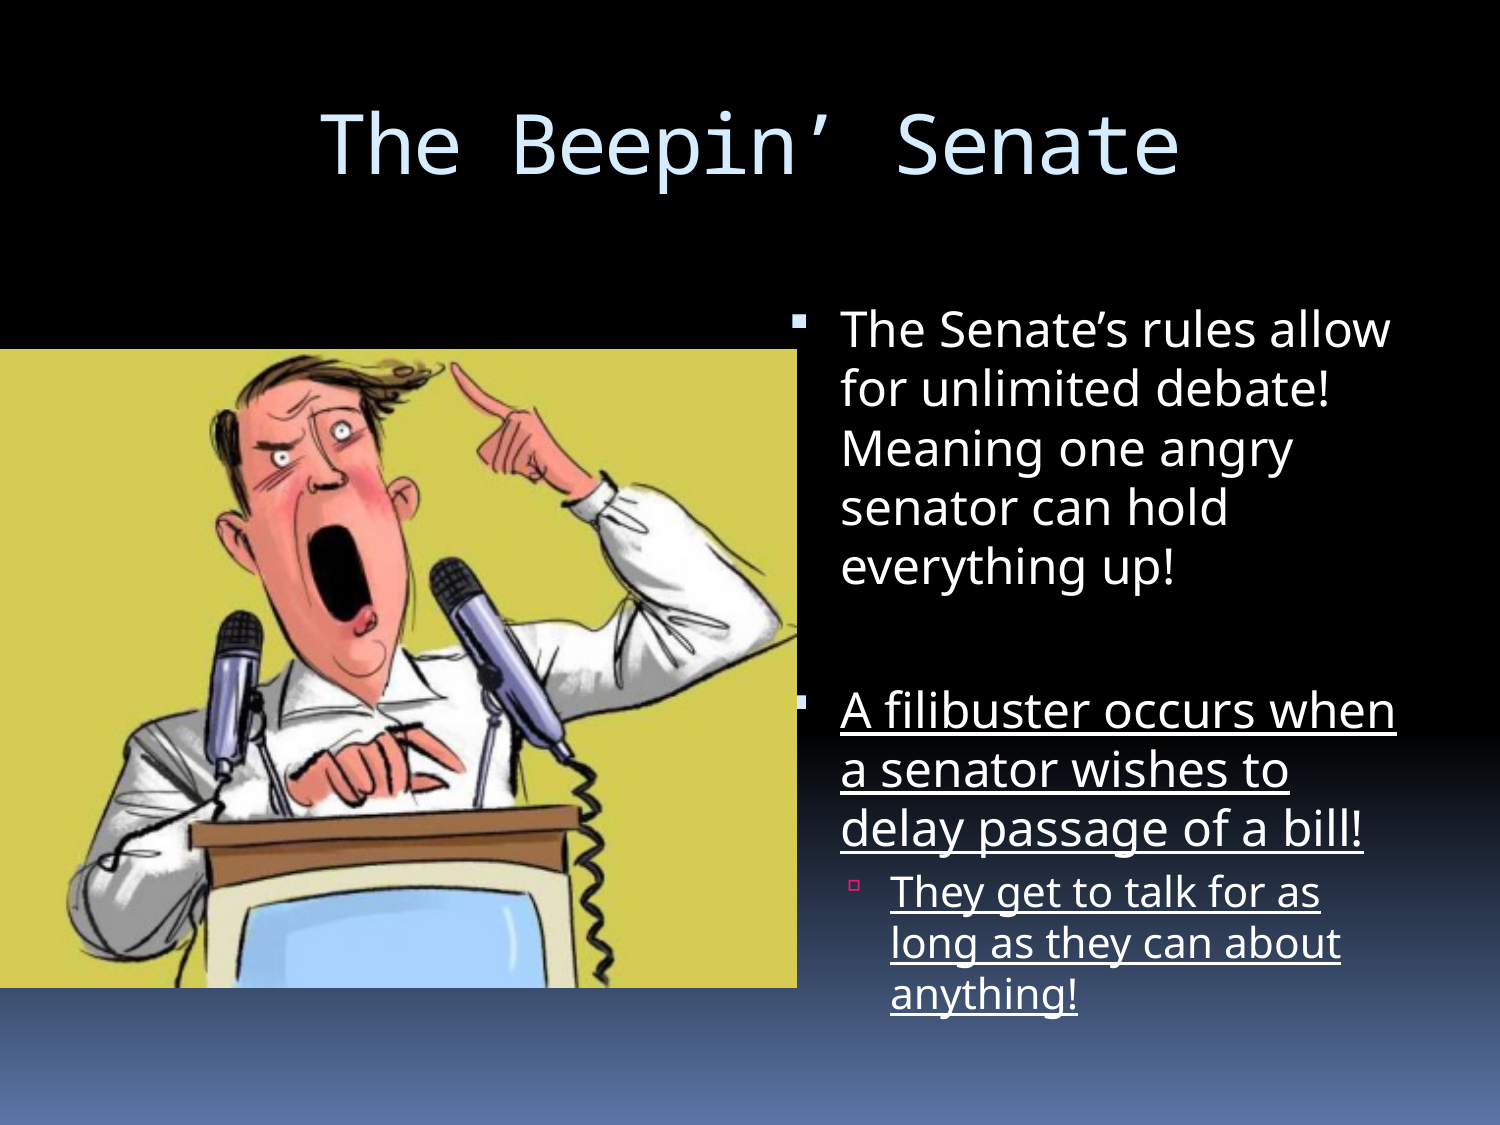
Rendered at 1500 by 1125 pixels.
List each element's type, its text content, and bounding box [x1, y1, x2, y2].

list The Senate’s rules allow for unlimited debate! Meaning one angry senator can hold everything up! A filibuster occurs when a senator wishes to delay passage of a bill! They get to talk for as long as they can about anything! [763, 290, 1427, 1033]
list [0, 349, 797, 988]
title The Beepin’ Senate [75, 83, 1425, 234]
